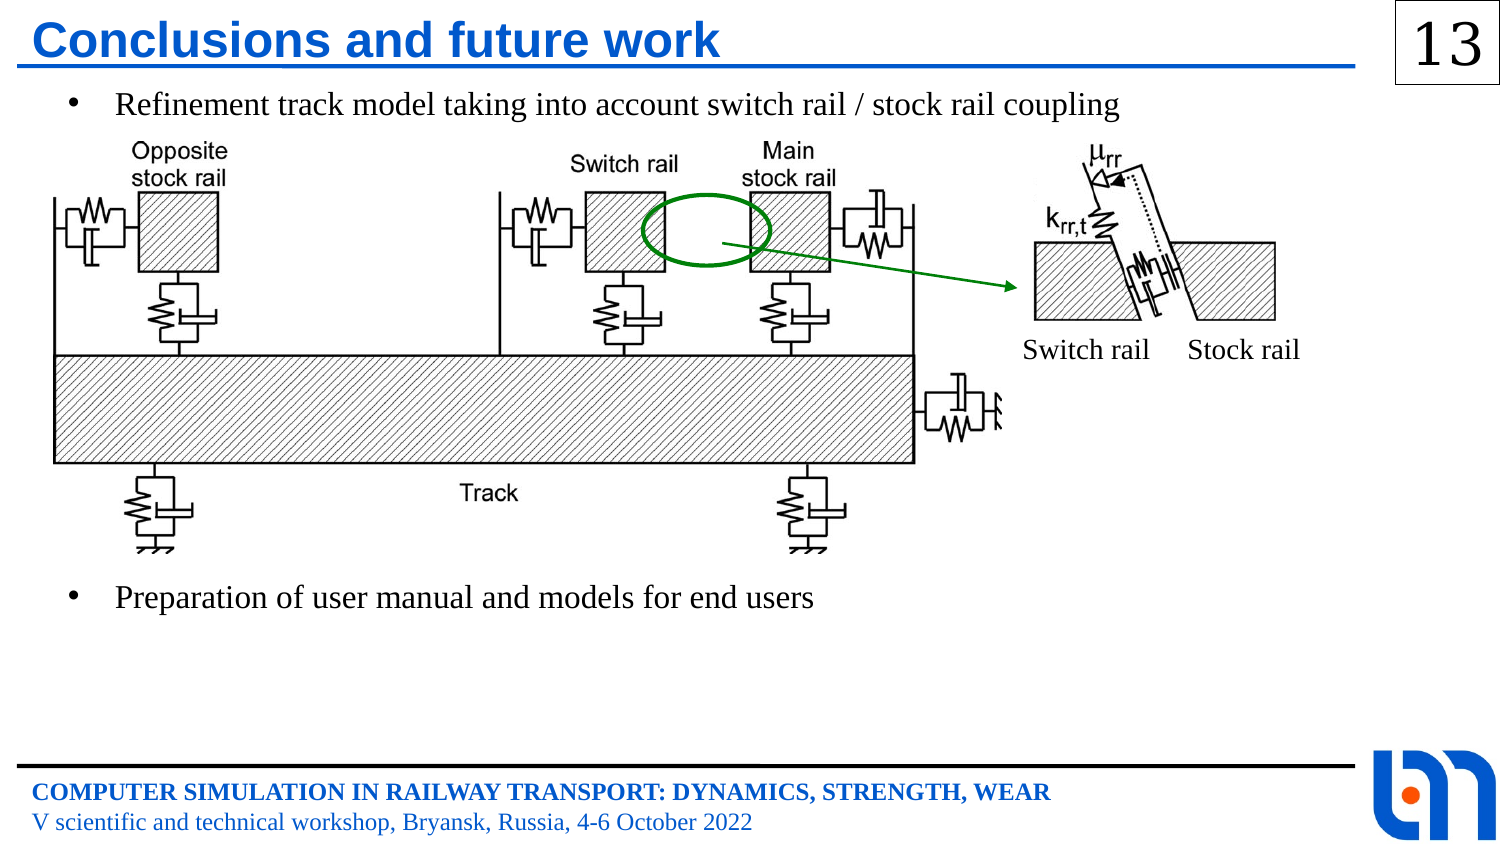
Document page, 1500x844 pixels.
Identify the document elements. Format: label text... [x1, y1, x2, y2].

picture [1032, 142, 1276, 322]
text_box Preparation of user manual and models for end users [53, 567, 1476, 622]
text_box Stock rail [1172, 322, 1316, 373]
picture [1369, 744, 1500, 844]
text_box Refinement track model taking into account switch rail / stock rail coupling [53, 74, 1476, 130]
text_box 13 [1395, 0, 1500, 85]
picture [52, 141, 1003, 554]
text_box Conclusions and future work [17, 0, 1385, 64]
text_box Switch rail [1006, 322, 1172, 373]
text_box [721, 242, 1018, 289]
